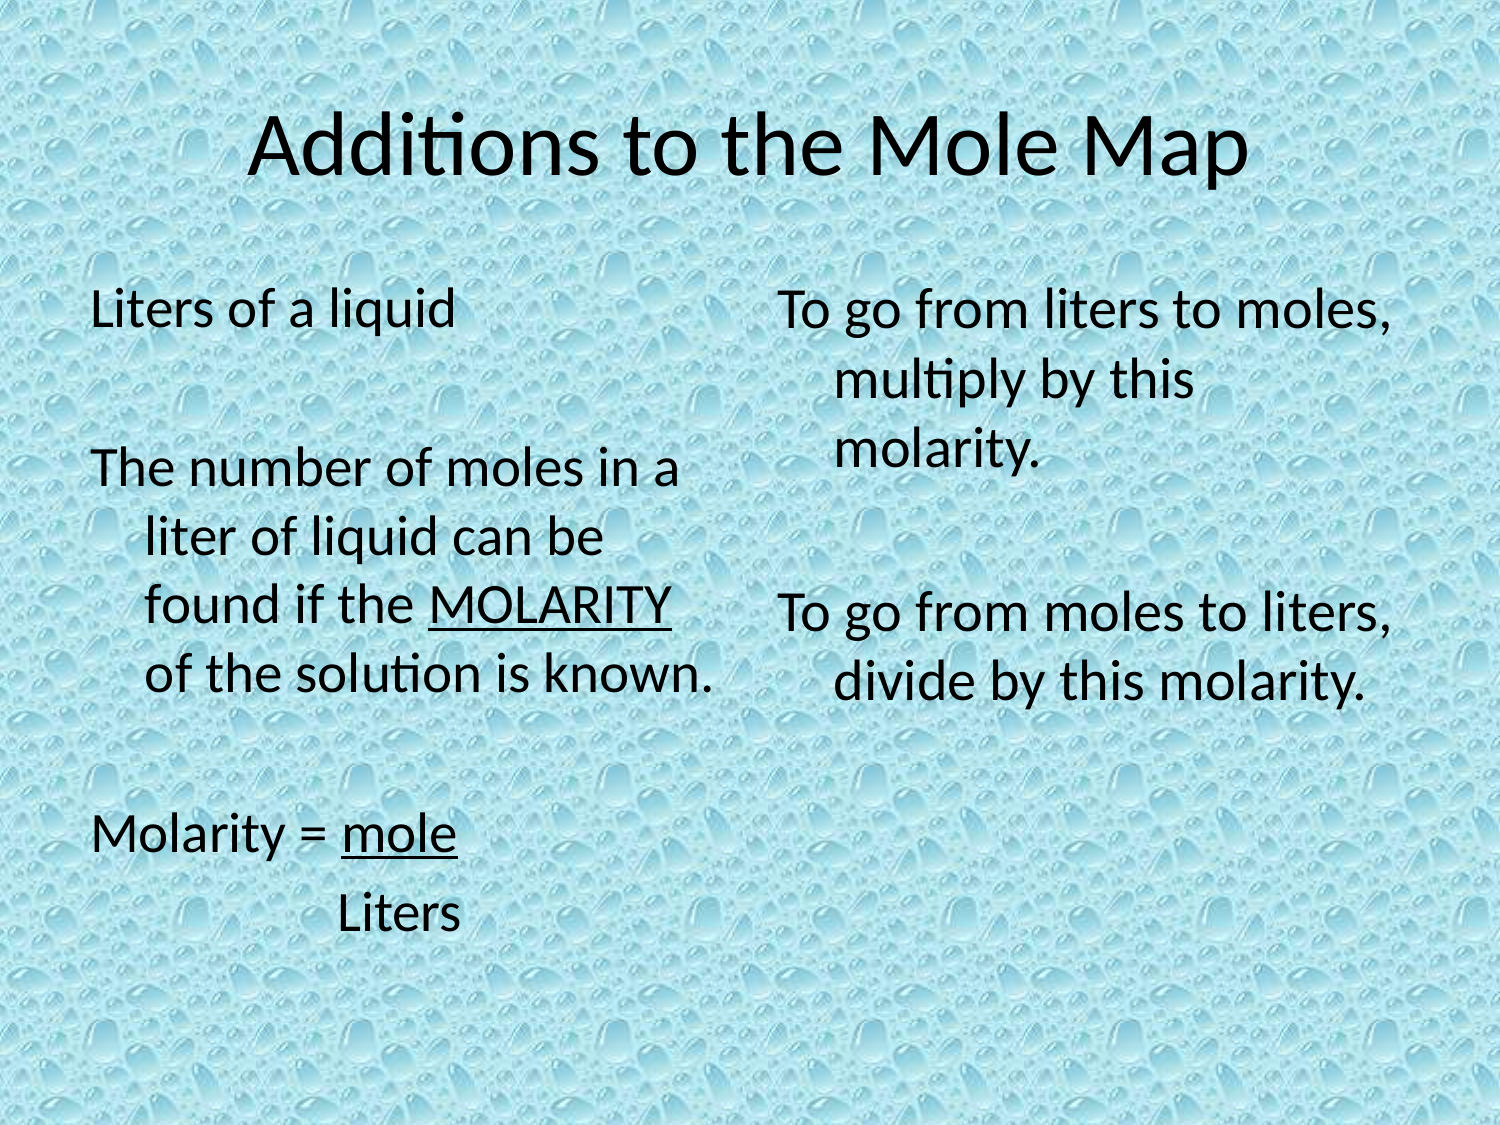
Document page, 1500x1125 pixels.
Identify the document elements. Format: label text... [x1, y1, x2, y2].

list Liters of a liquid The number of moles in a liter of liquid can be found if the MOLARITY of the solution is known. Molarity = mole Liters [75, 262, 738, 1005]
title Additions to the Mole Map [75, 45, 1425, 233]
picture [0, 0, 1500, 1125]
list To go from liters to moles, multiply by this molarity. To go from moles to liters, divide by this molarity. [762, 262, 1425, 1005]
